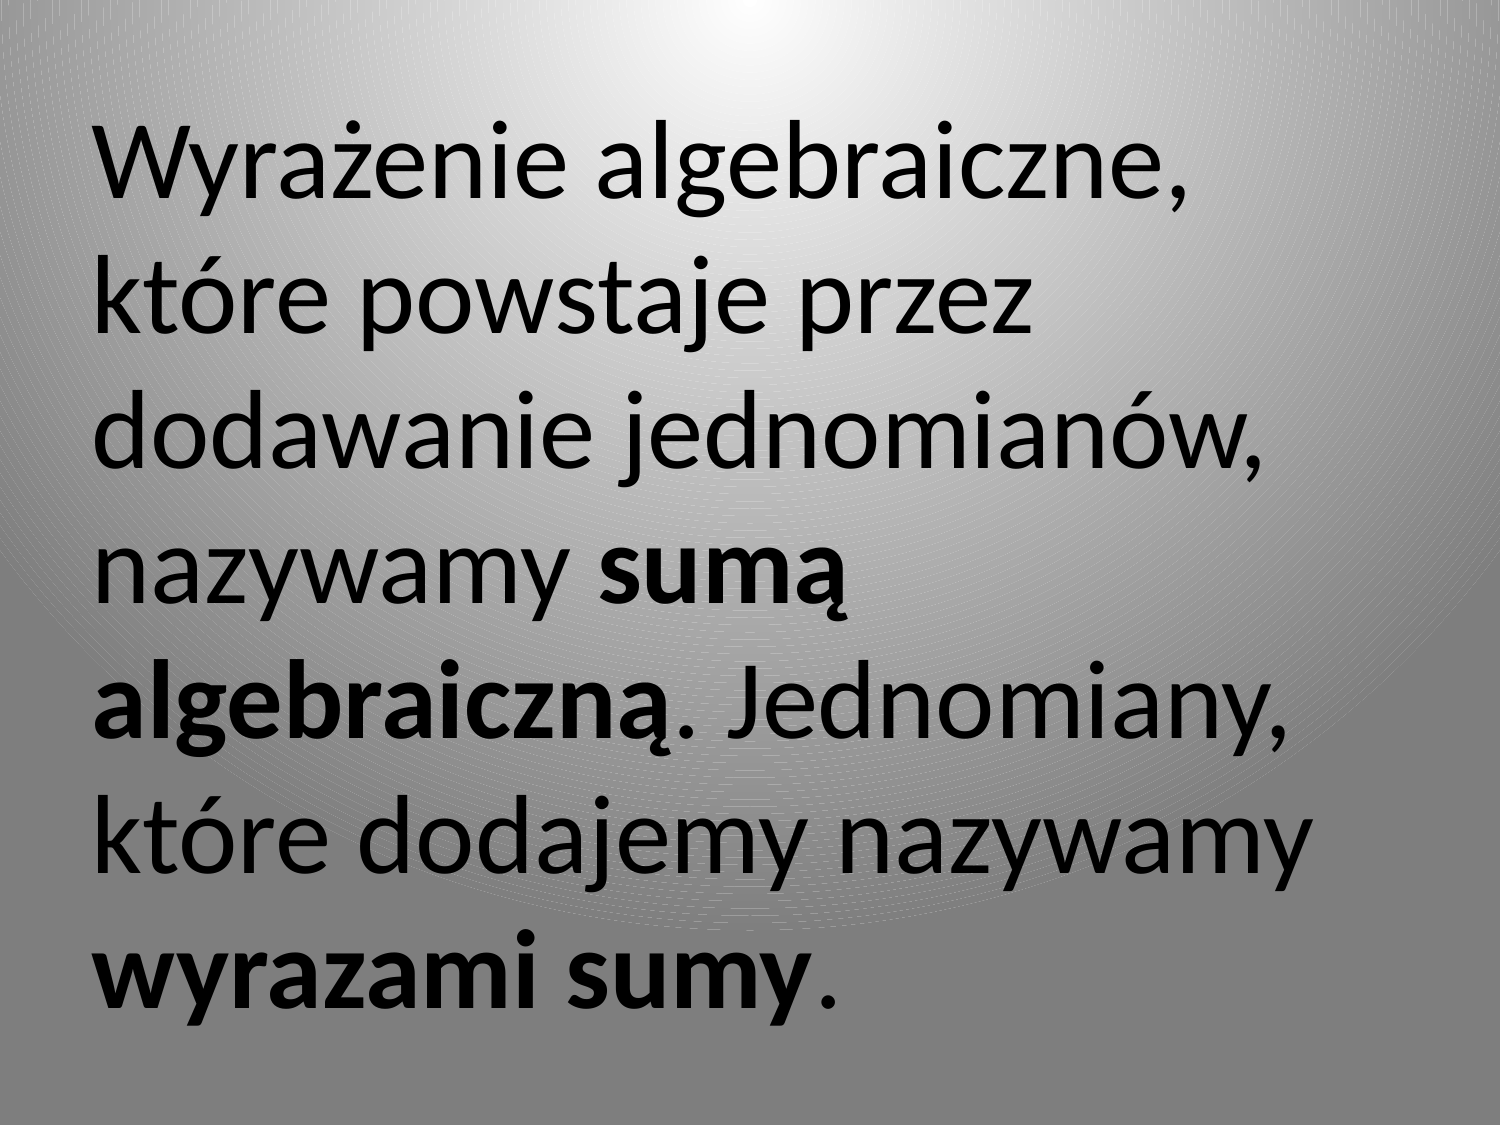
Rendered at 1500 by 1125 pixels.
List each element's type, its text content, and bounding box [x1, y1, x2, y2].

list Wyrażenie algebraiczne, które powstaje przez dodawanie jednomianów, nazywamy sumą algebraiczną. Jednomiany, które dodajemy nazywamy wyrazami sumy. [76, 78, 1447, 1059]
